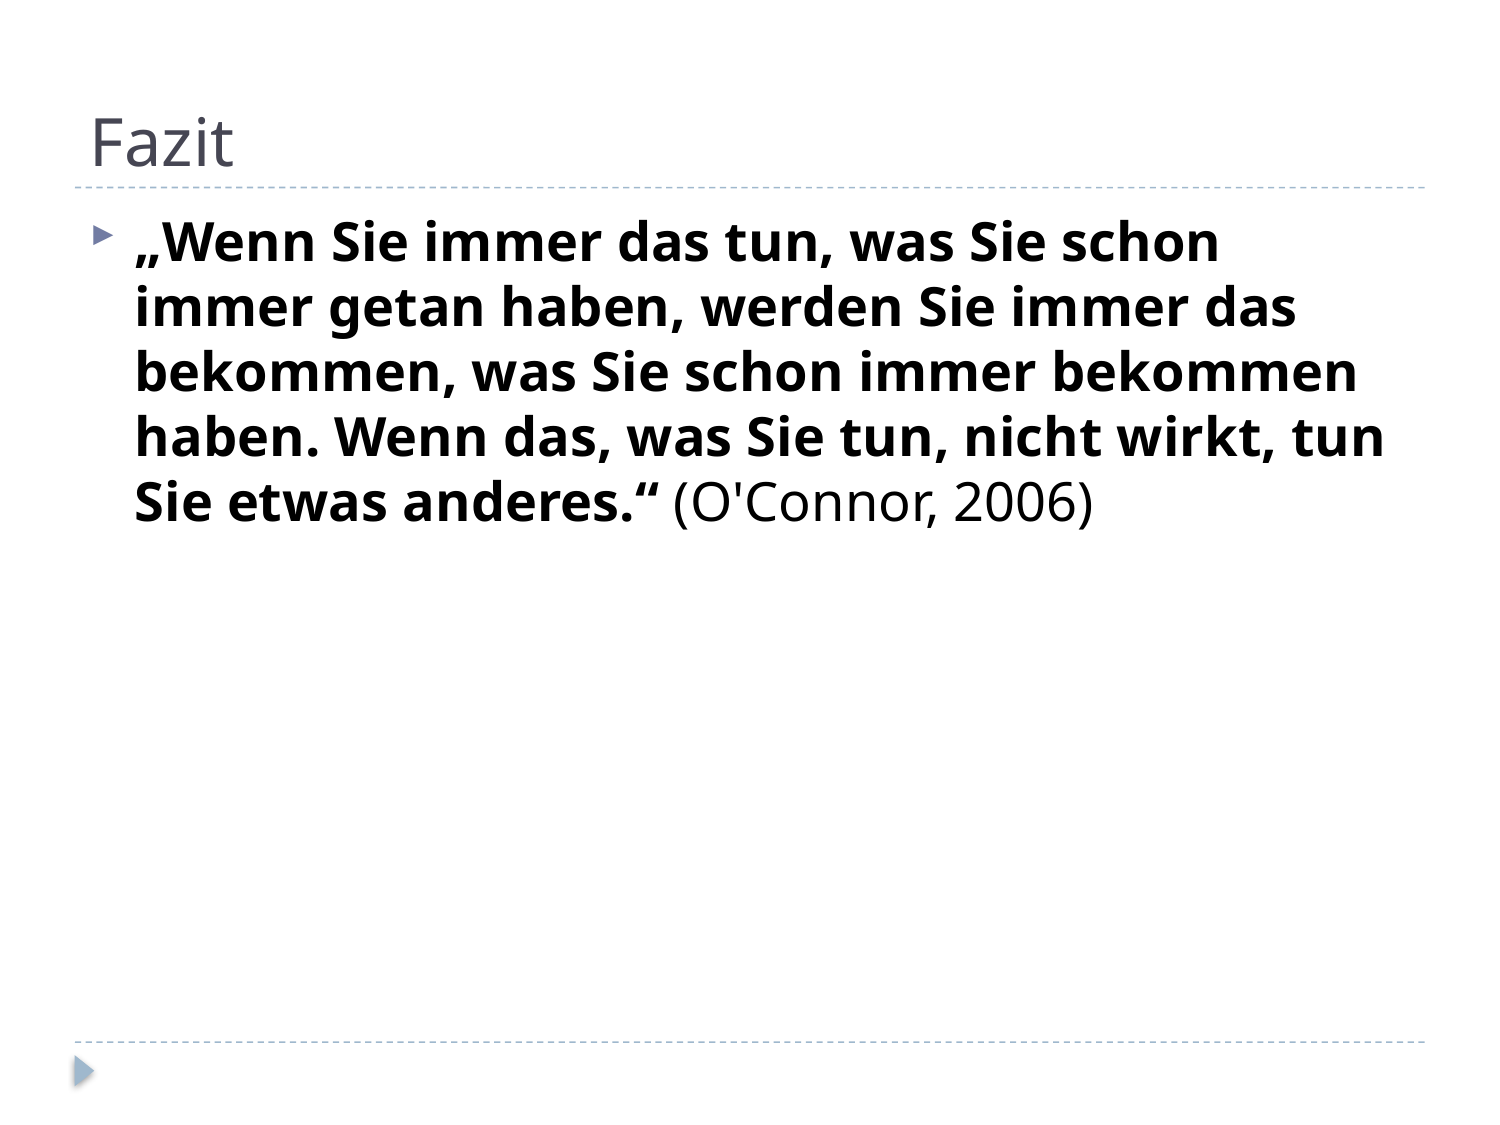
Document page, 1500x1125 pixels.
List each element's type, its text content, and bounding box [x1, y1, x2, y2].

list „Wenn Sie immer das tun, was Sie schon immer getan haben, werden Sie immer das bekommen, was Sie schon immer bekommen haben. Wenn das, was Sie tun, nicht wirkt, tun Sie etwas anderes.“ (O'Connor, 2006) [75, 200, 1425, 1010]
title Fazit [75, 24, 1425, 188]
